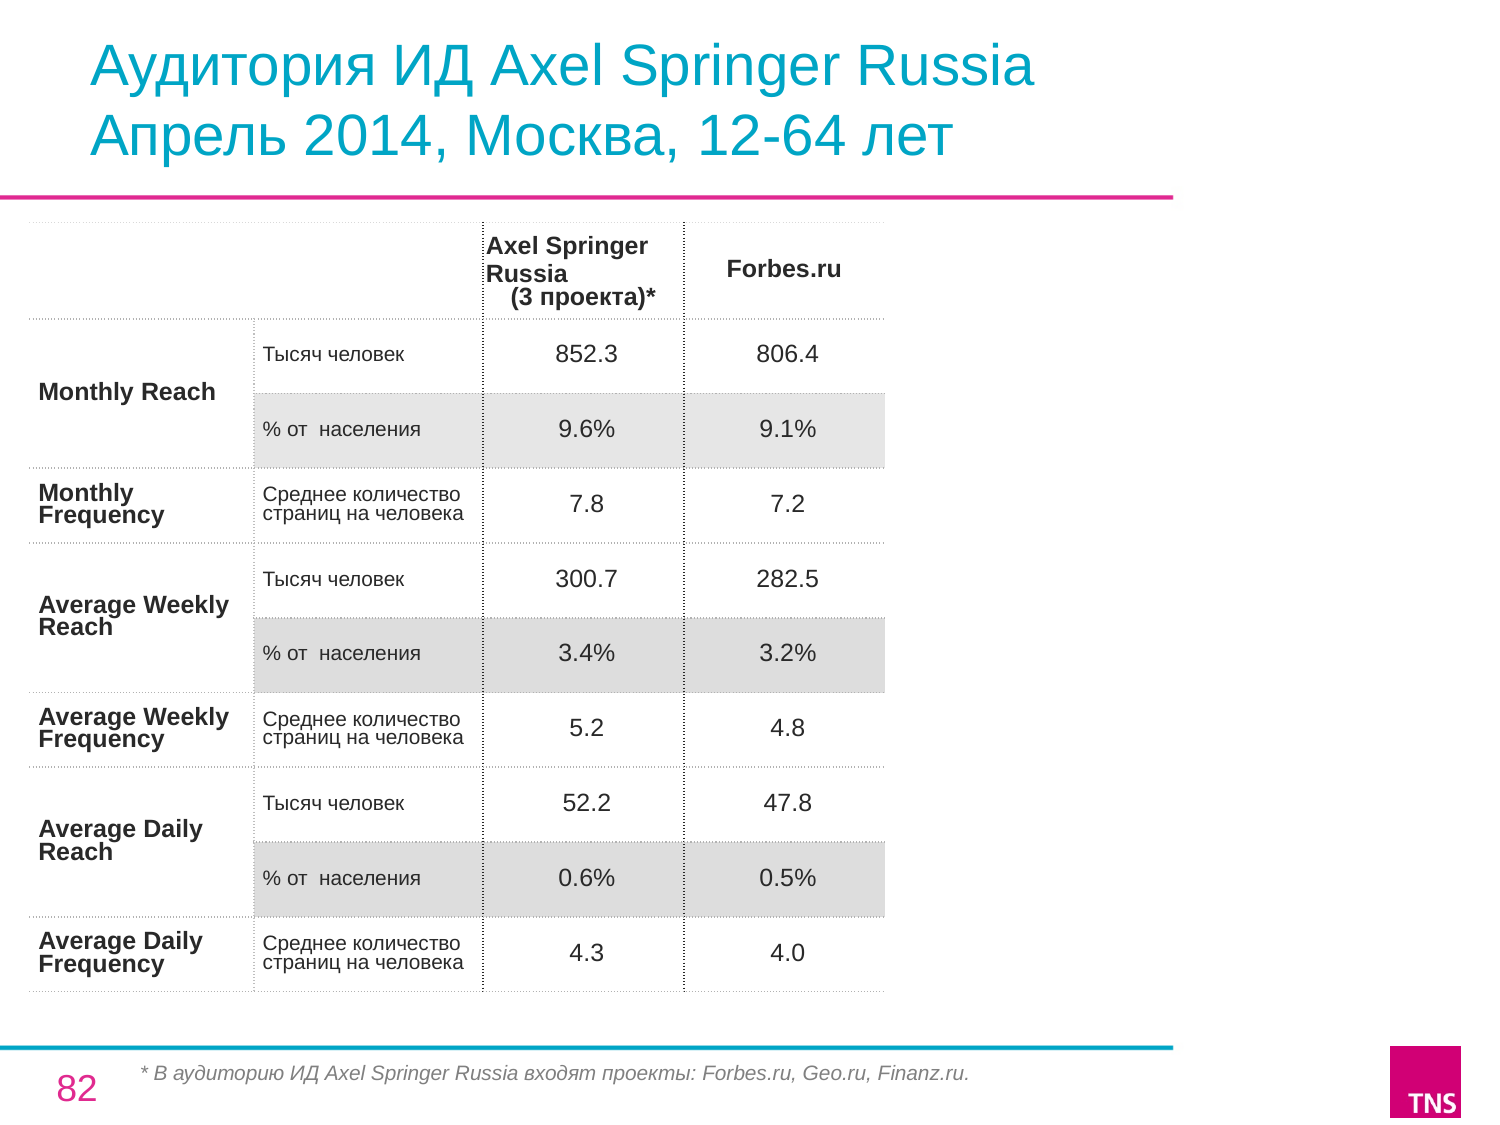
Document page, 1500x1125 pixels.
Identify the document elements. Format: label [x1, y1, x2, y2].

slide_number [40, 1055, 392, 1125]
table_cell [29, 319, 885, 992]
table_header [29, 223, 885, 319]
title [74, 8, 1476, 187]
picture [0, 0, 1500, 1125]
text_box [124, 1052, 1463, 1092]
